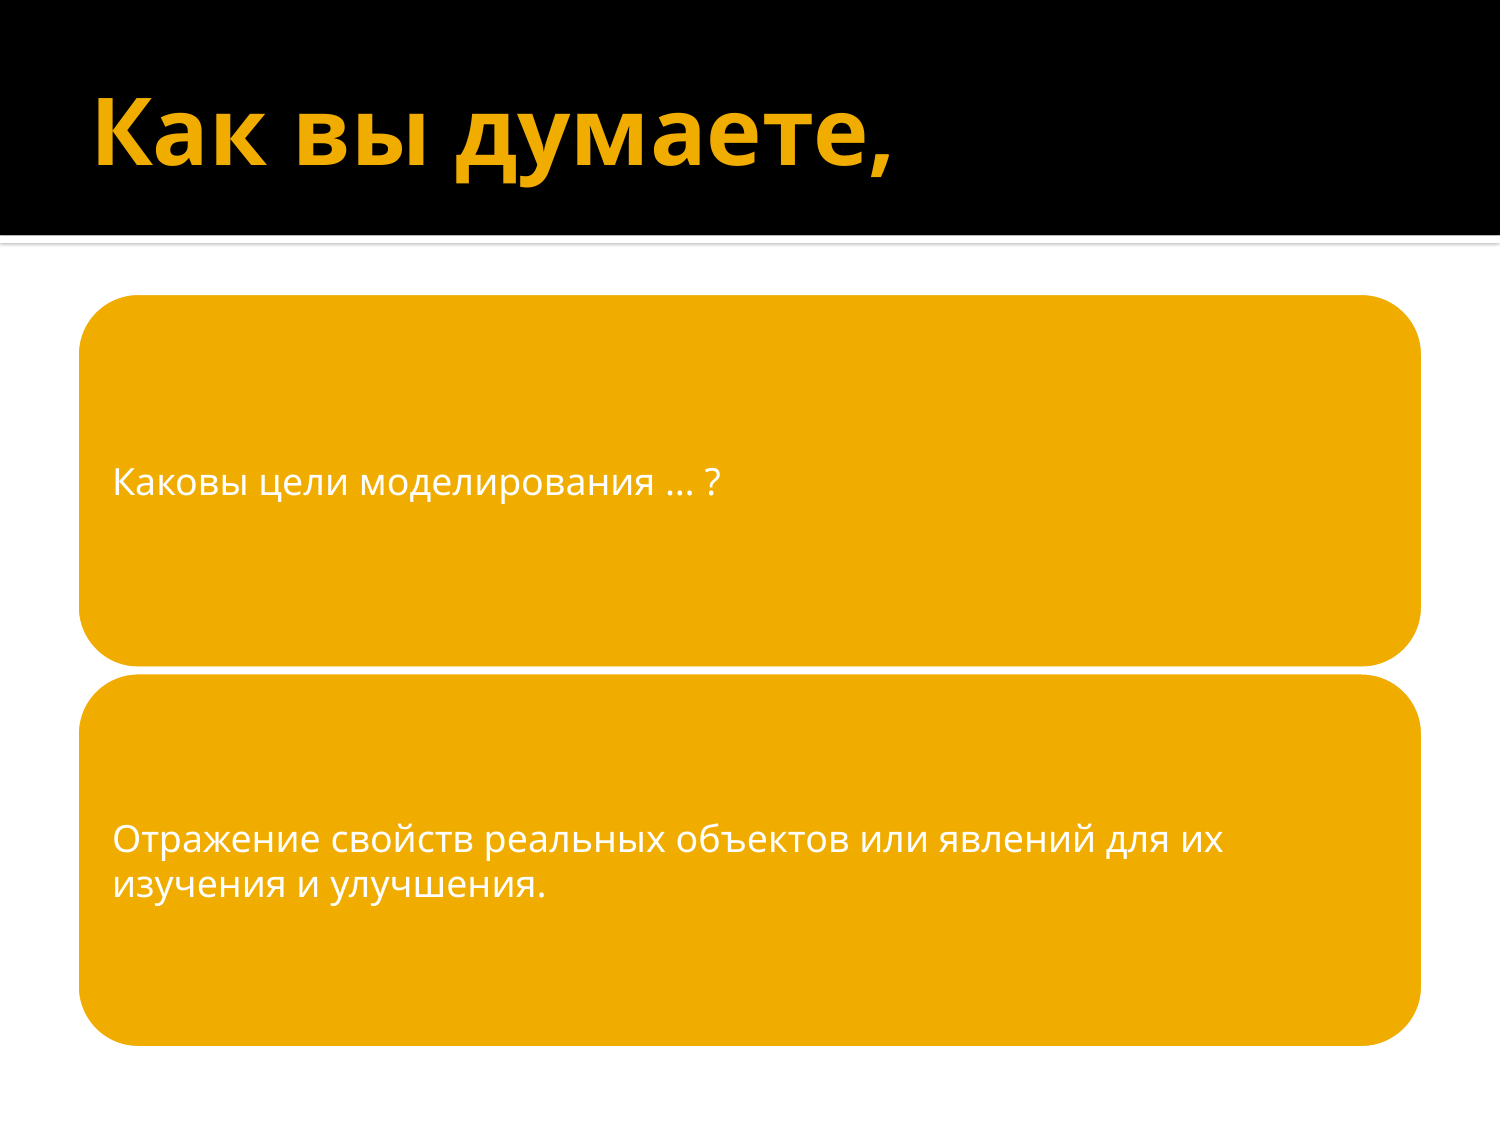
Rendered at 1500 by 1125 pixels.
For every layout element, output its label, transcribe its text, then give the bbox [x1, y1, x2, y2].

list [74, 291, 1425, 1050]
title Как вы думаете, [75, 25, 1425, 231]
